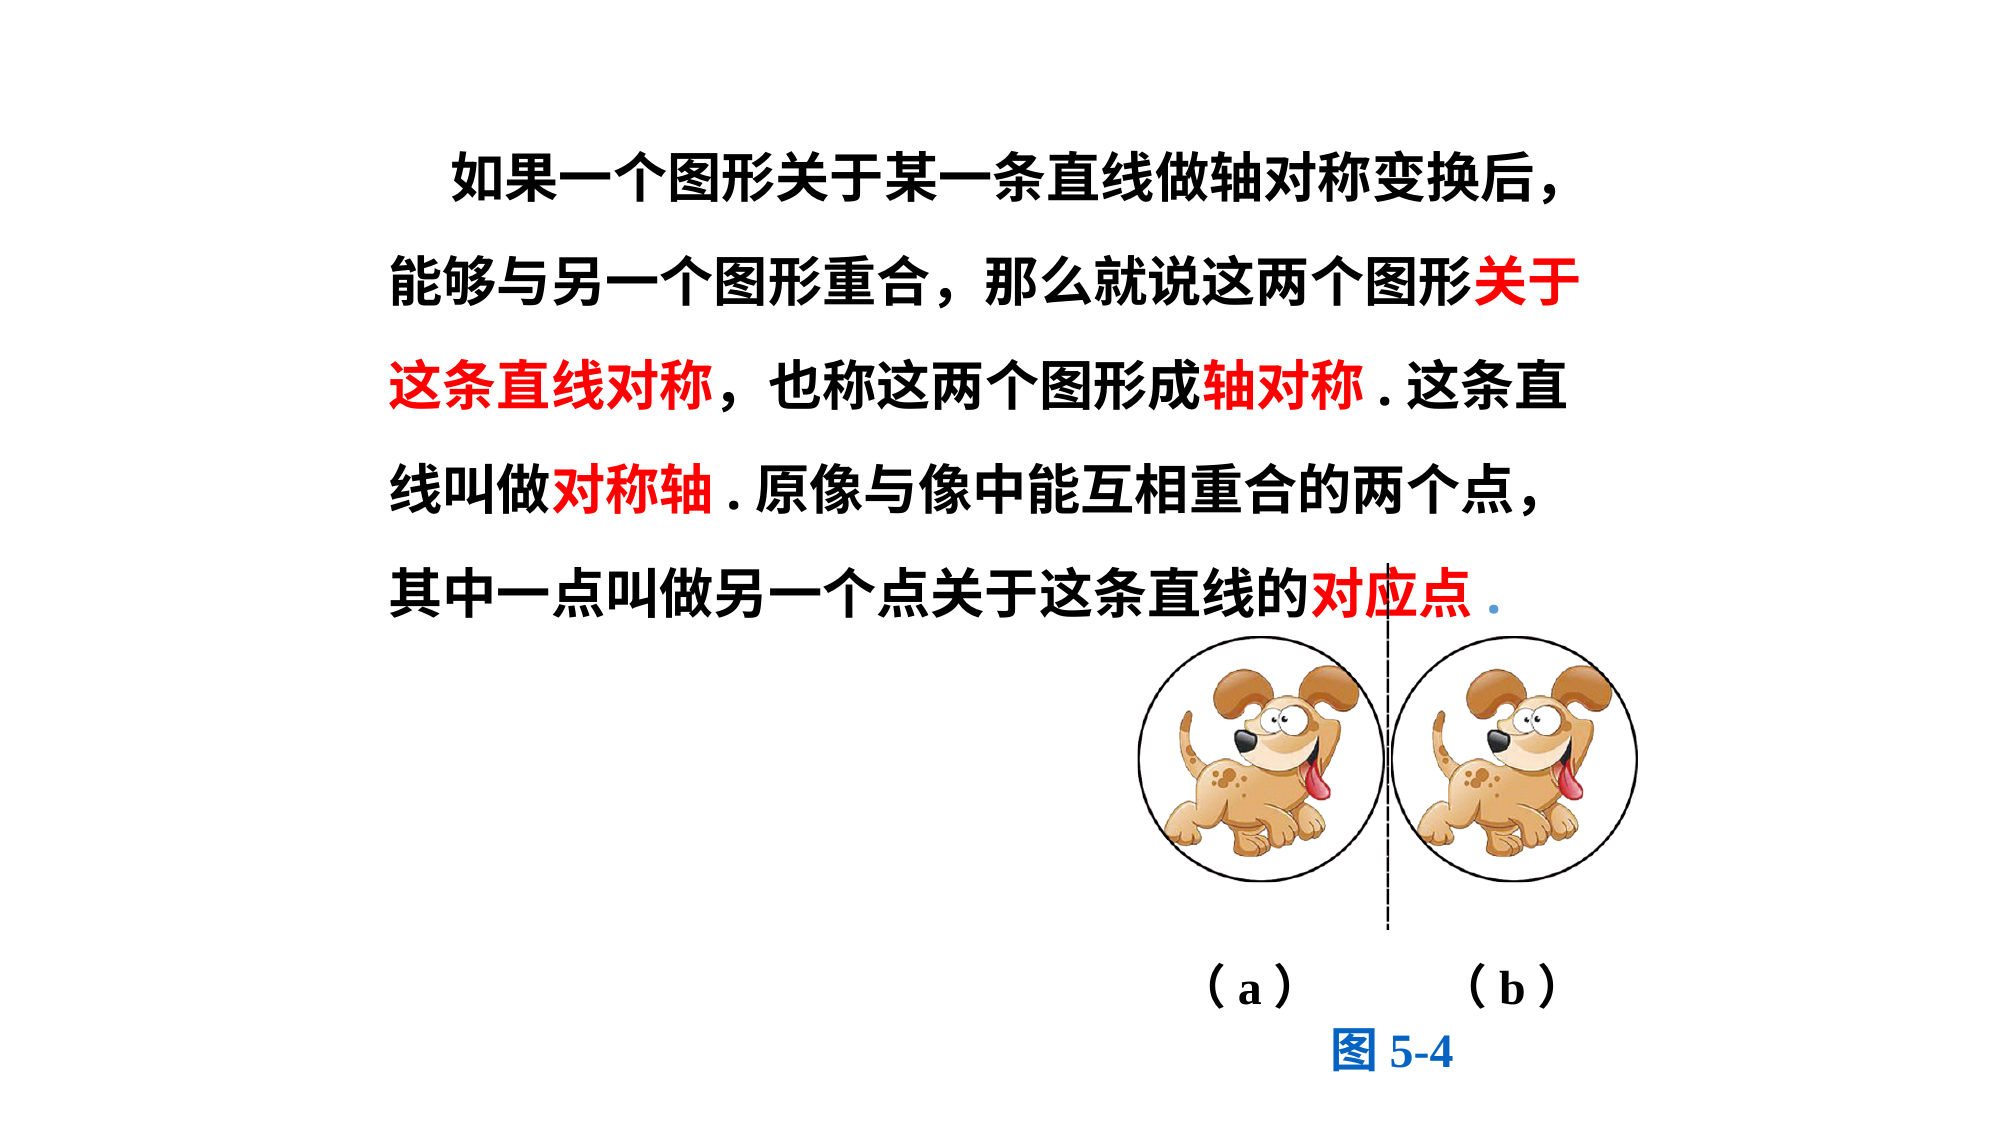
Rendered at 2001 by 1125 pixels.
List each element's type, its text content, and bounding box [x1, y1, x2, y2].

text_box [1137, 537, 1647, 1085]
text_box 如果一个图形关于某一条直线做轴对称变换后，能够与另一个图形重合，那么就说这两个图形关于这条直线对称，也称这两个图形成轴对称.这条直线叫做对称轴.原像与像中能互相重合的两个点，其中一点叫做另一个点关于这条直线的对应点. [373, 97, 1638, 632]
